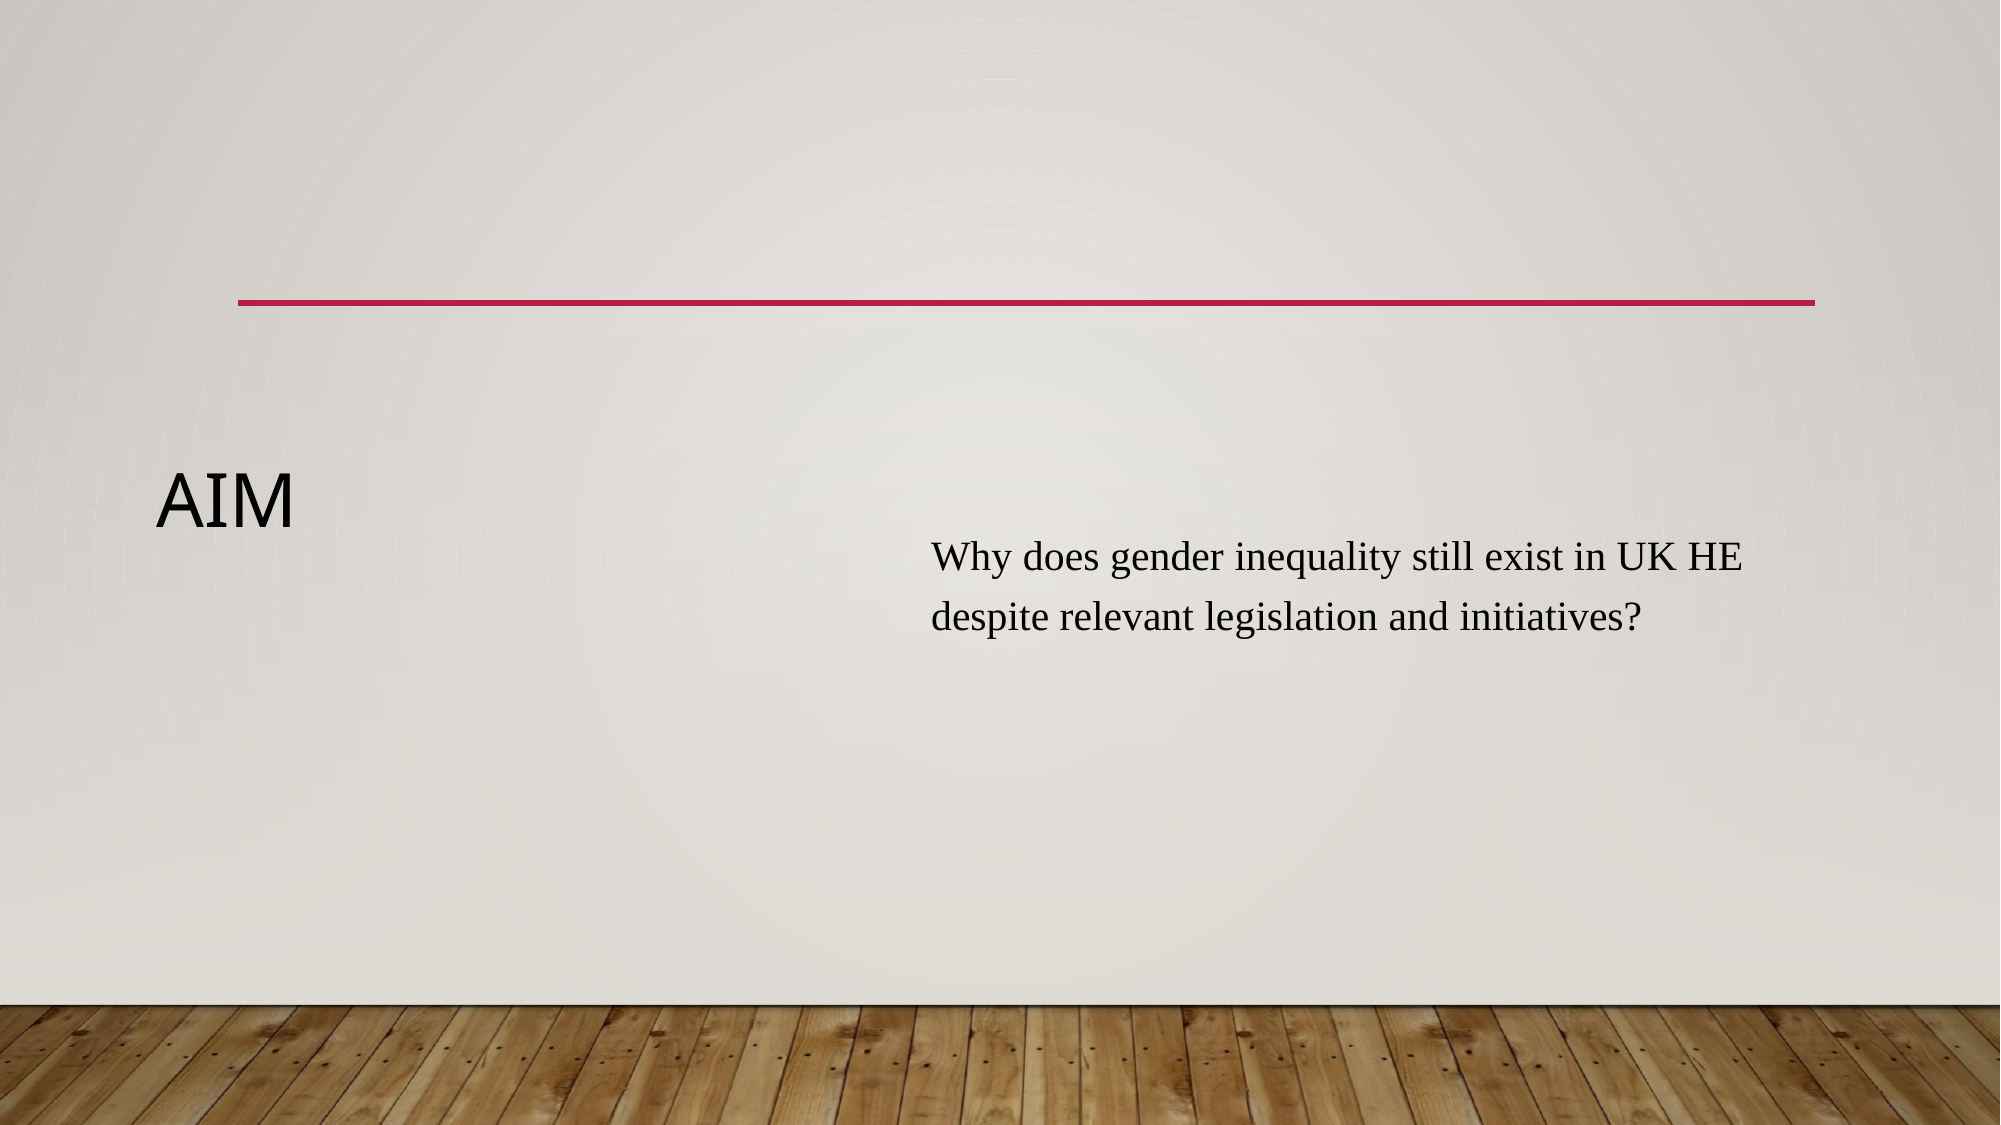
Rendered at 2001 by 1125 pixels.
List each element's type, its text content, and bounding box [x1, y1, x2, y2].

picture [0, 1005, 2000, 1125]
list Why does gender inequality still exist in UK HE despite relevant legislation and initiatives? [916, 186, 1809, 820]
title Aim [141, 186, 764, 820]
